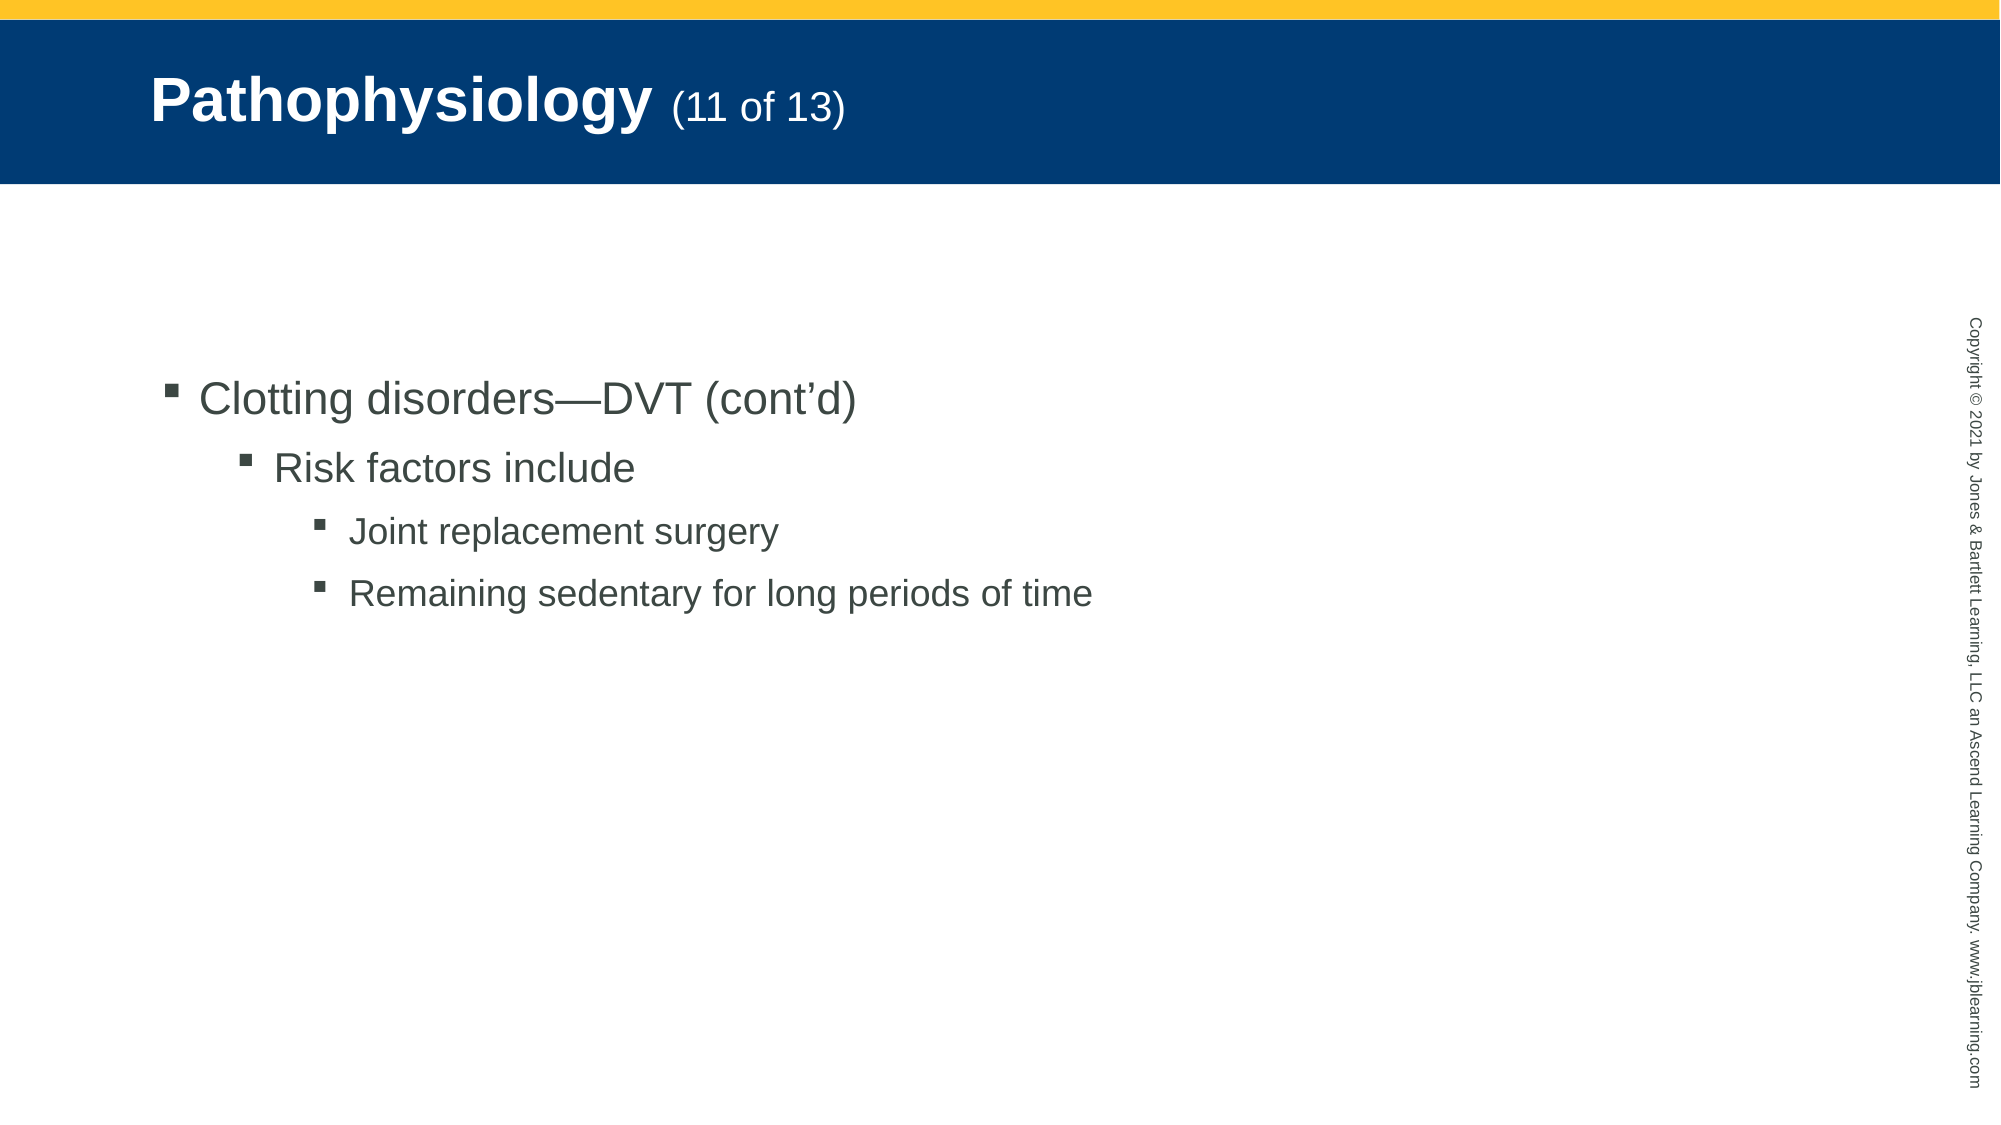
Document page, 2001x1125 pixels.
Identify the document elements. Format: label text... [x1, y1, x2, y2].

list Clotting disorders—DVT (cont’d) Risk factors include Joint replacement surgery Remaining sedentary for long periods of time [146, 361, 1859, 1016]
title Pathophysiology (11 of 13) [0, 19, 2000, 185]
